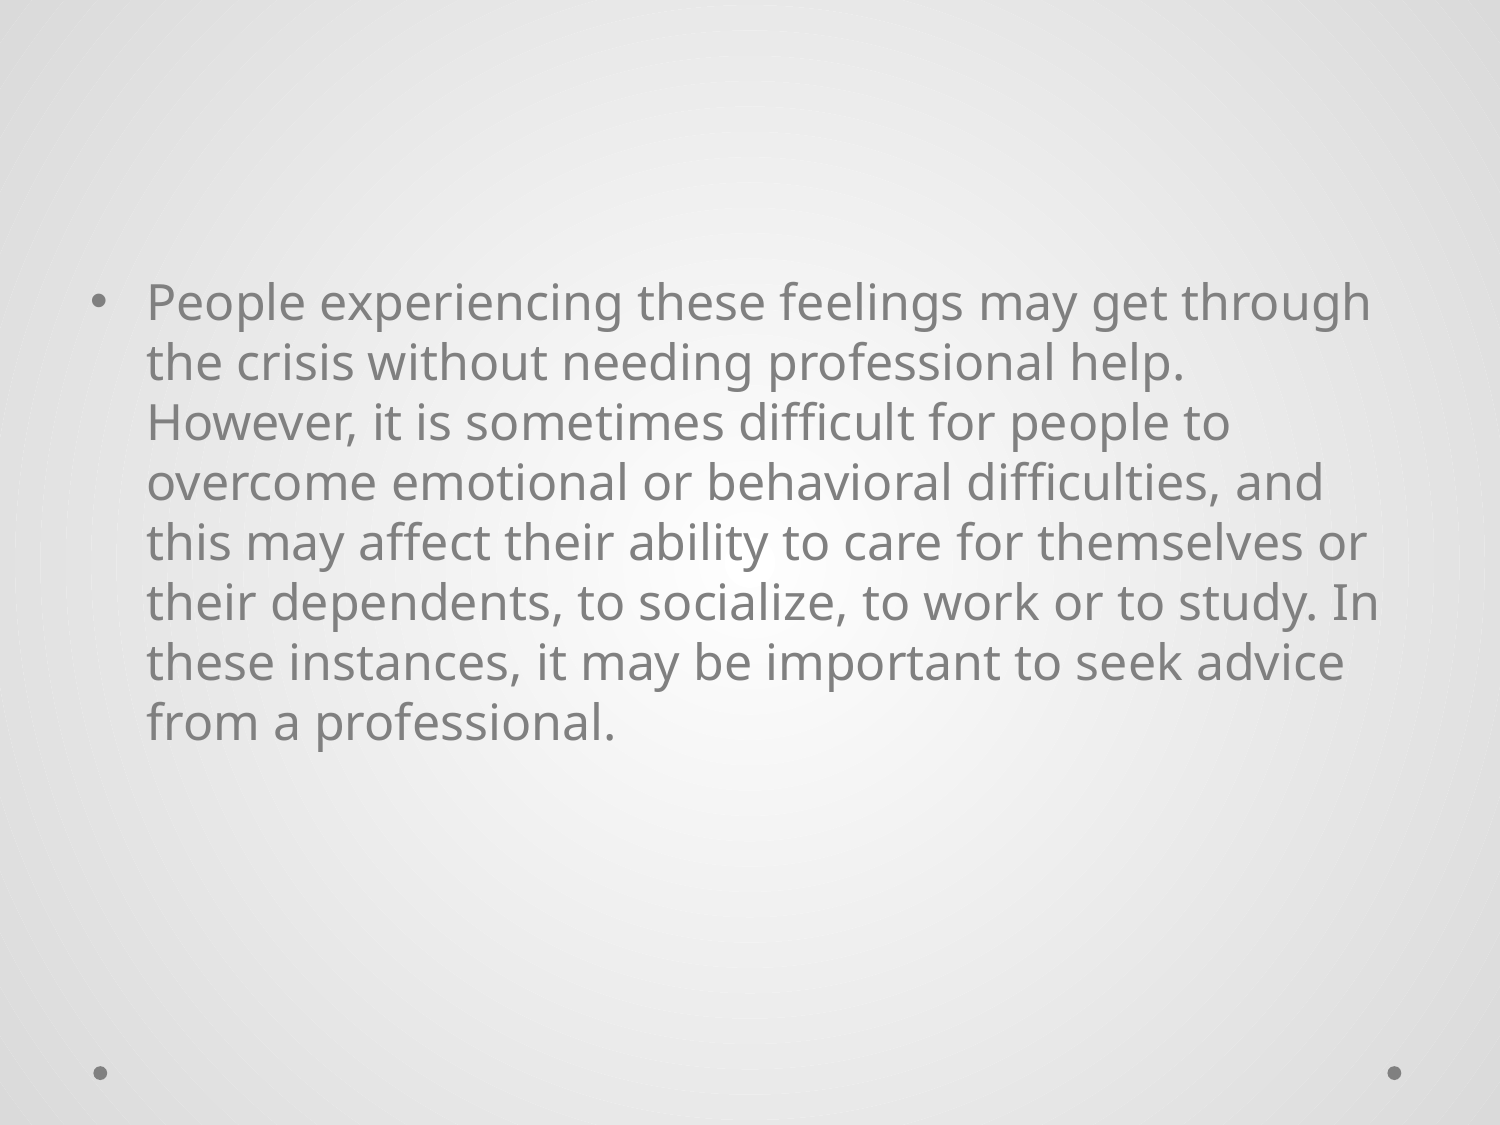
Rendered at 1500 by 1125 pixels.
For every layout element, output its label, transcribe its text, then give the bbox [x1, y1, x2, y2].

list People experiencing these feelings may get through the crisis without needing professional help. However, it is sometimes difficult for people to overcome emotional or behavioral difficulties, and this may affect their ability to care for themselves or their dependents, to socialize, to work or to study. In these instances, it may be important to seek advice from a professional. [75, 262, 1425, 1005]
